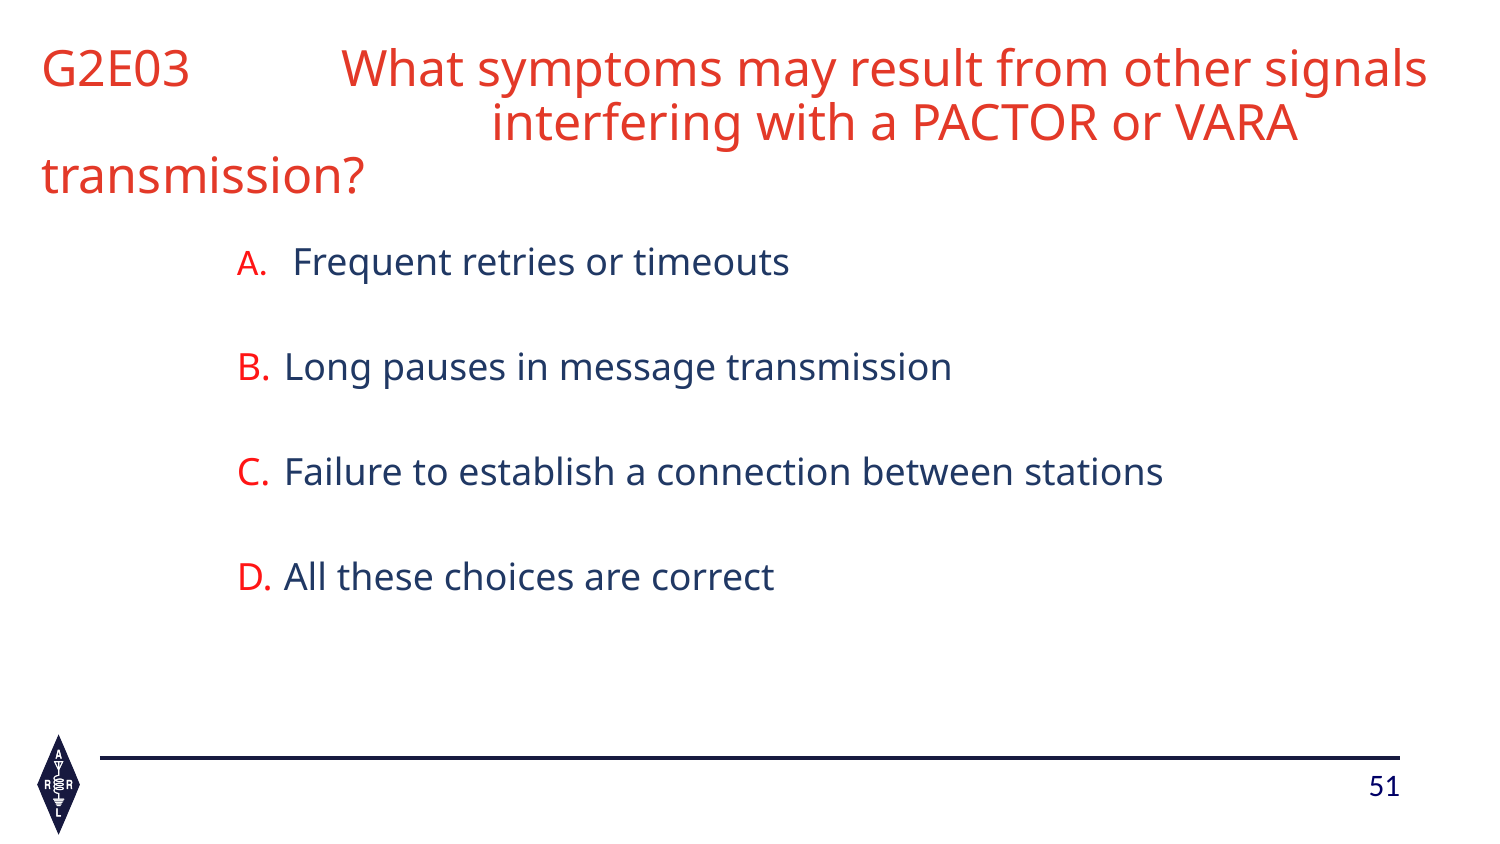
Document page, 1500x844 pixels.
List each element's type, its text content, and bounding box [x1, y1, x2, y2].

picture [37, 734, 80, 835]
slide_number 51 [1302, 761, 1400, 807]
title G2E03 What symptoms may result from other signals interfering with a PACTOR or VARA transmission? [41, 37, 1459, 216]
text_box Frequent retries or timeouts Long pauses in message transmission Failure to establish a connection between stations All these choices are correct [225, 232, 1275, 696]
